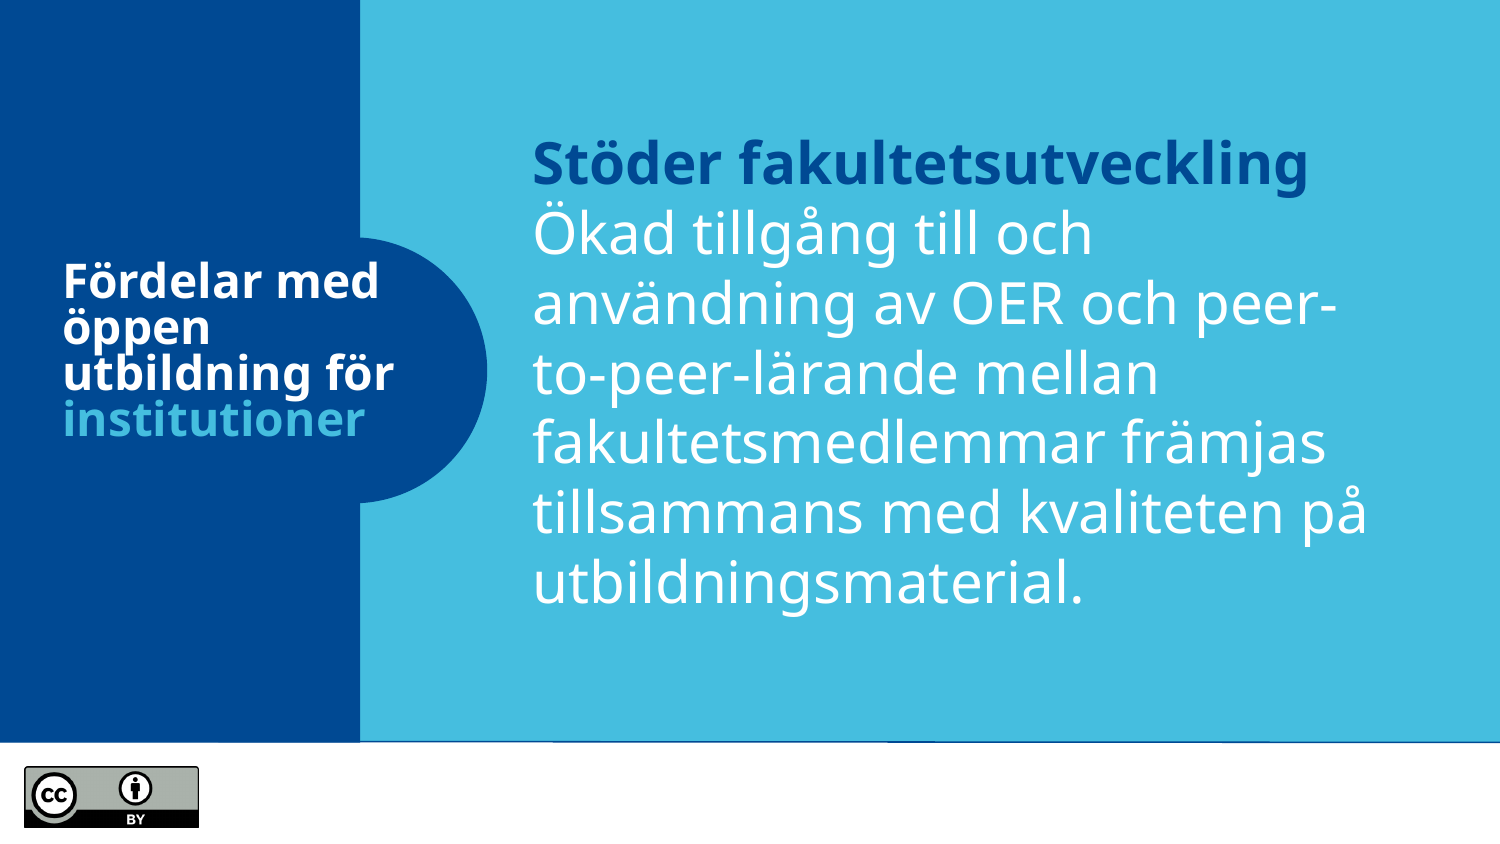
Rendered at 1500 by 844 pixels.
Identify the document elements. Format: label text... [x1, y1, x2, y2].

text_box [254, 461, 452, 504]
text_box [304, 237, 401, 246]
text_box [462, 292, 488, 448]
text_box Stöder fakultetsutveckling Ökad tillgång till och användning av OER och peer-to-peer-lärande mellan fakultetsmedlemmar främjas tillsammans med kvaliteten på utbildningsmaterial. [514, 107, 1414, 635]
text_box [0, 0, 361, 740]
text_box [0, 750, 1500, 844]
picture [24, 765, 199, 828]
text_box Fördelar med öppen utbildning för institutioner [47, 246, 462, 461]
